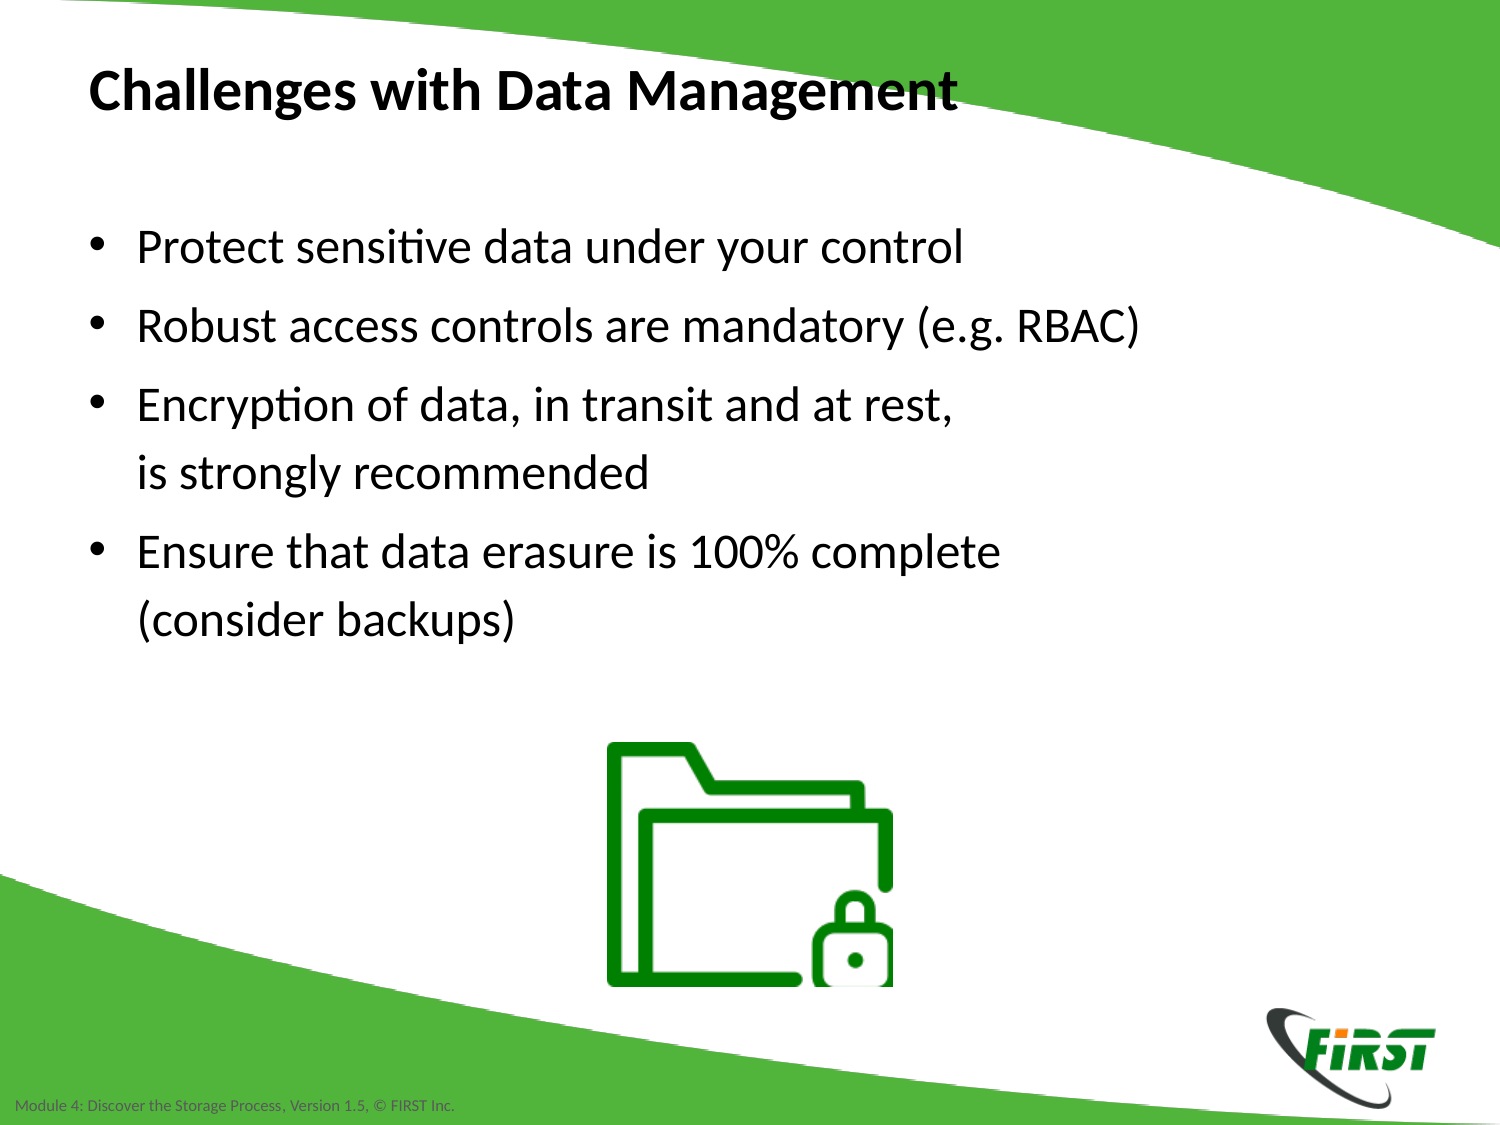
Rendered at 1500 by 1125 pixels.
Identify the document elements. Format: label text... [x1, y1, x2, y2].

text_box Challenges with Data Management [74, 57, 1425, 125]
picture [0, 0, 1500, 1125]
text_box Protect sensitive data under your control Robust access controls are mandatory (e.g. RBAC) Encryption of data, in transit and at rest, is strongly recommended Ensure that data erasure is 100% complete (consider backups) [73, 197, 1500, 905]
